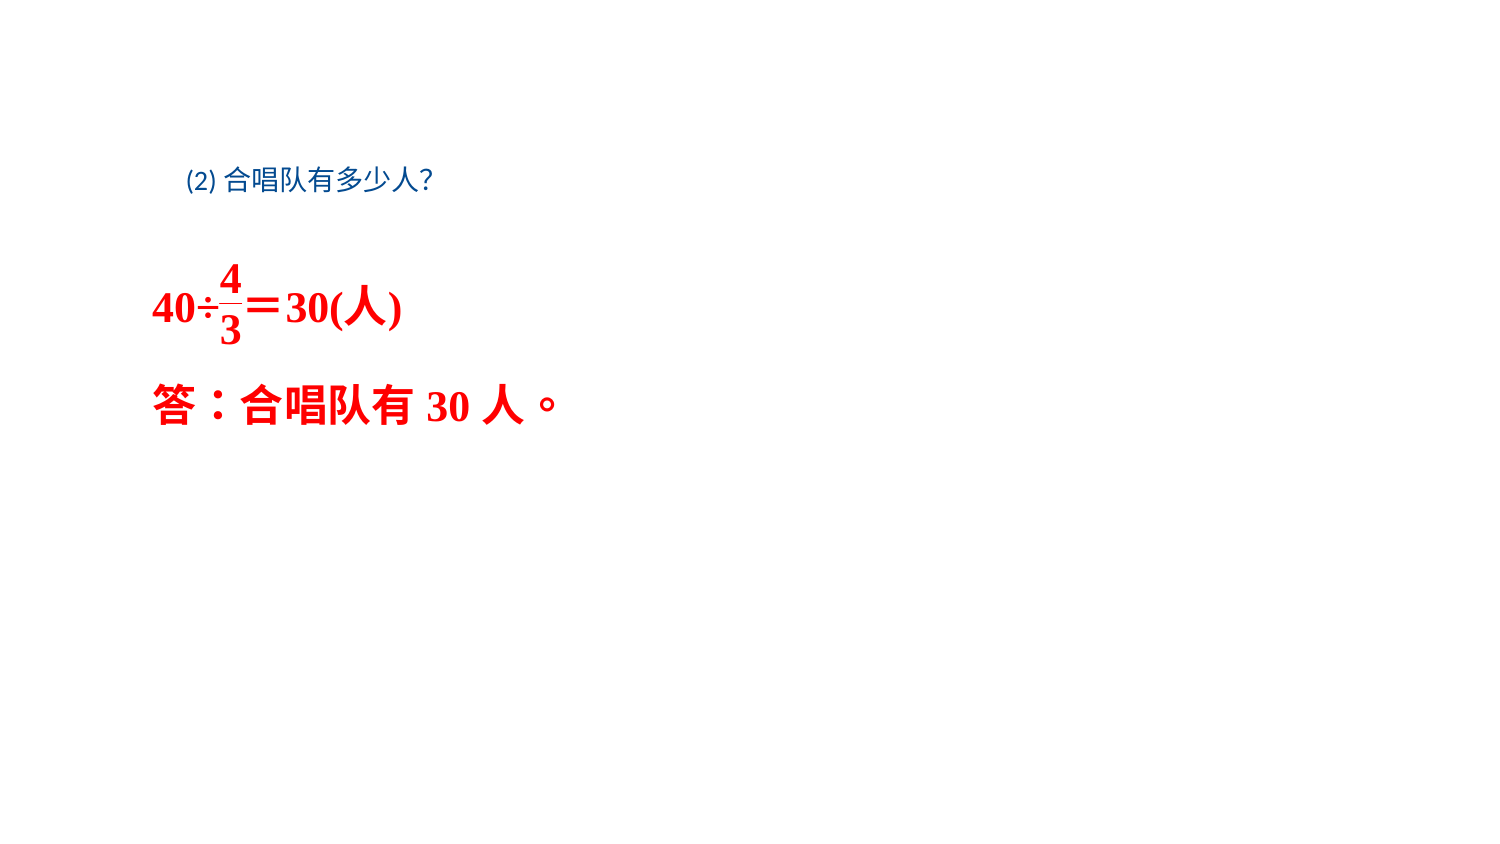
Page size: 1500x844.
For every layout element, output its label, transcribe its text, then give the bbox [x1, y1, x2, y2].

list (2)合唱队有多少人？ [53, 155, 1449, 319]
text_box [64, 253, 1436, 458]
